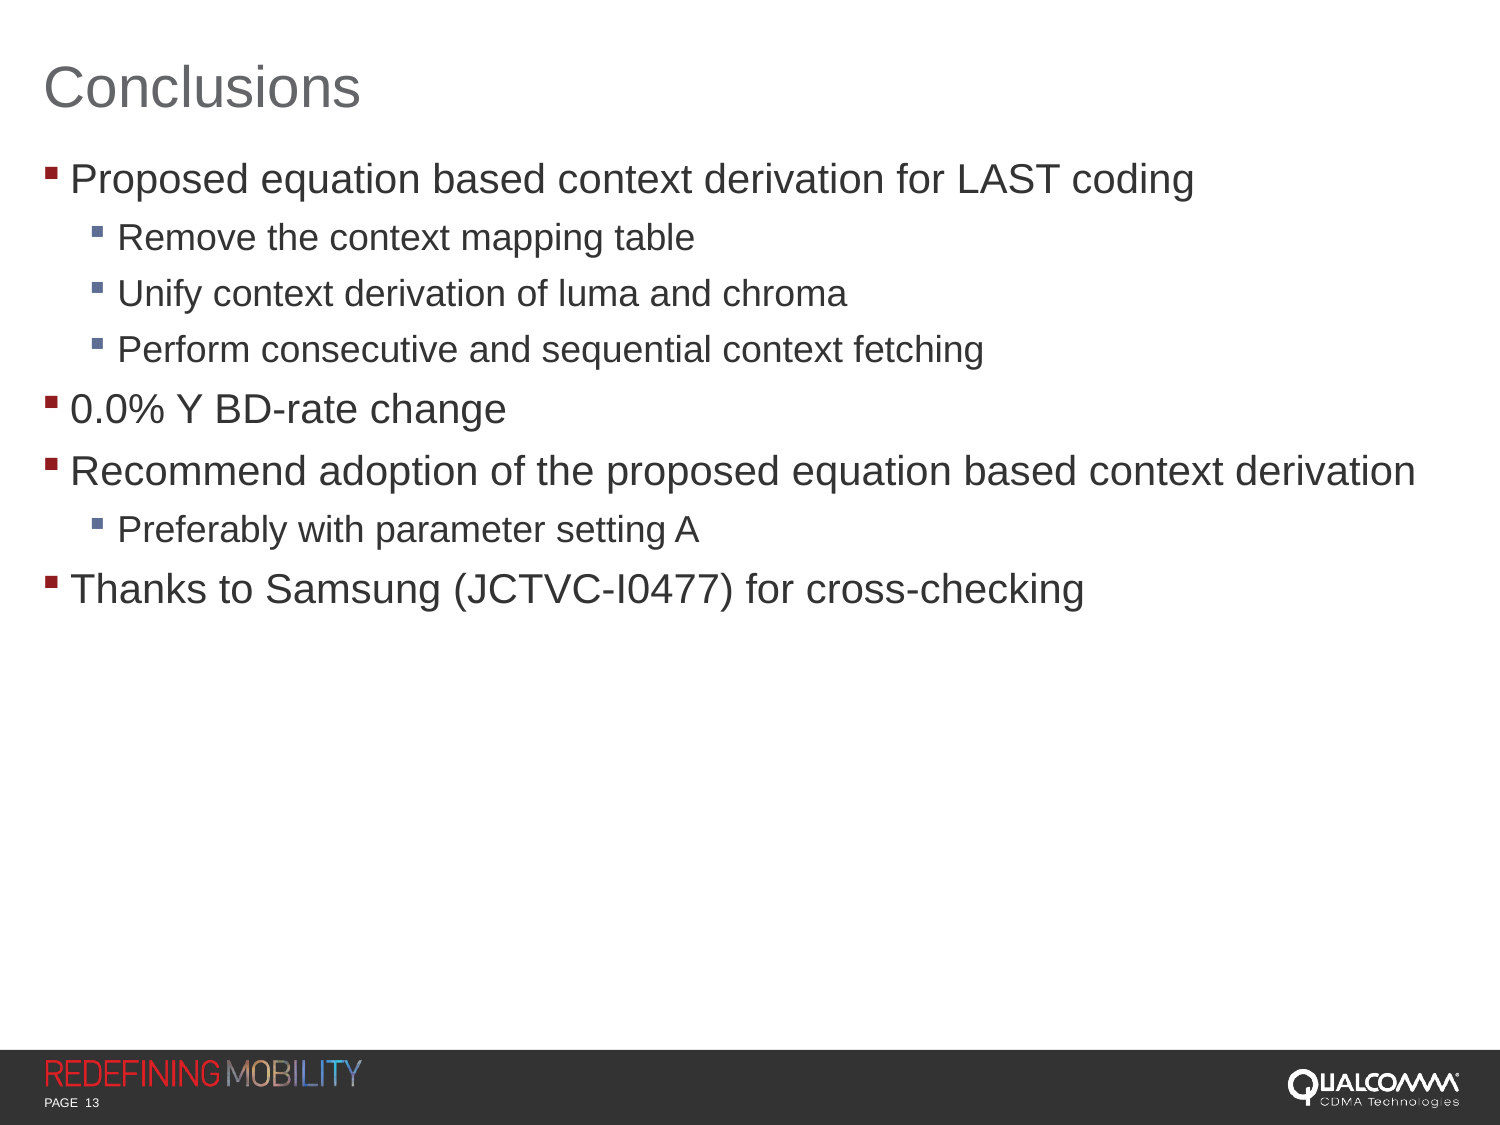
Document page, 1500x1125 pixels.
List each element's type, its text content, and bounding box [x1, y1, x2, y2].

picture [30, 1048, 372, 1099]
picture [1278, 1058, 1478, 1114]
list Proposed equation based context derivation for LAST coding Remove the context mapping table Unify context derivation of luma and chroma Perform consecutive and sequential context fetching 0.0% Y BD-rate change Recommend adoption of the proposed equation based context derivation Preferably with parameter setting A Thanks to Samsung (JCTVC-I0477) for cross-checking [26, 148, 1457, 1021]
title Conclusions [28, 44, 1462, 138]
